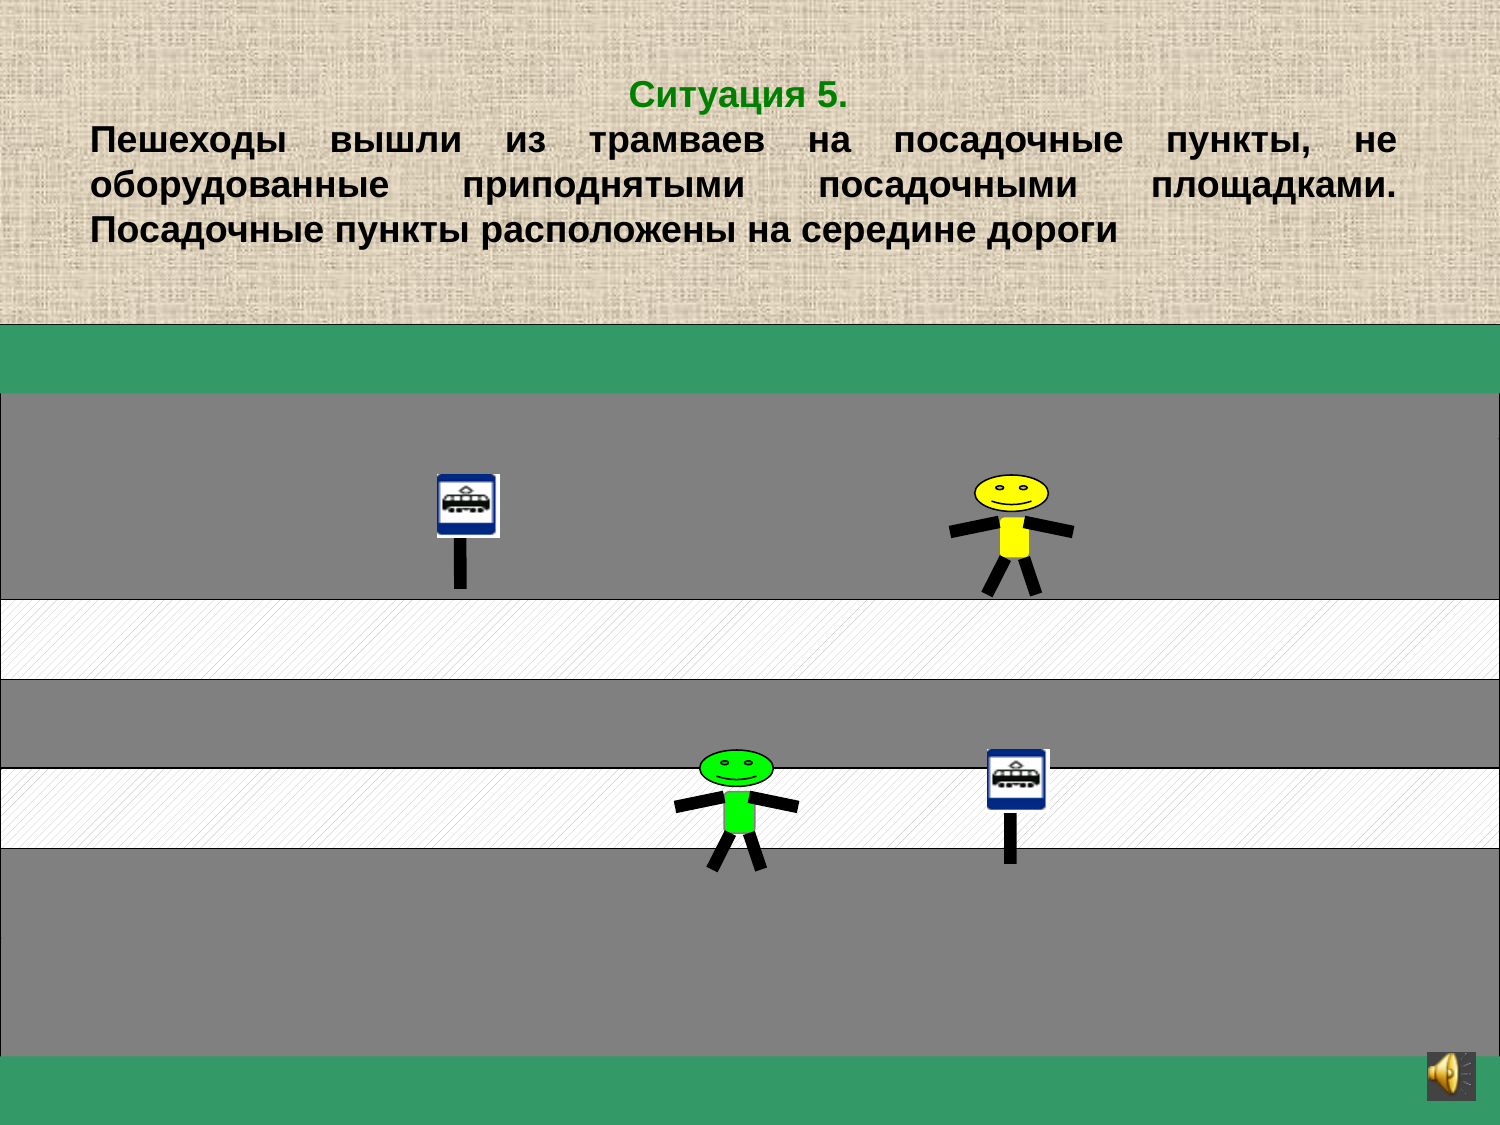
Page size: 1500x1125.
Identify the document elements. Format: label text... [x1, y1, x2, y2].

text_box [987, 749, 1051, 865]
text_box Ситуация 5. Пешеходы вышли из трамваев на посадочные пункты, не оборудованные приподнятыми посадочными площадками. Посадочные пункты расположены на середине дороги [74, 62, 1413, 258]
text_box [437, 474, 501, 589]
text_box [674, 749, 799, 870]
picture [0, 0, 1500, 324]
picture [1426, 1051, 1477, 1102]
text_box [0, 324, 1500, 1125]
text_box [949, 474, 1074, 595]
